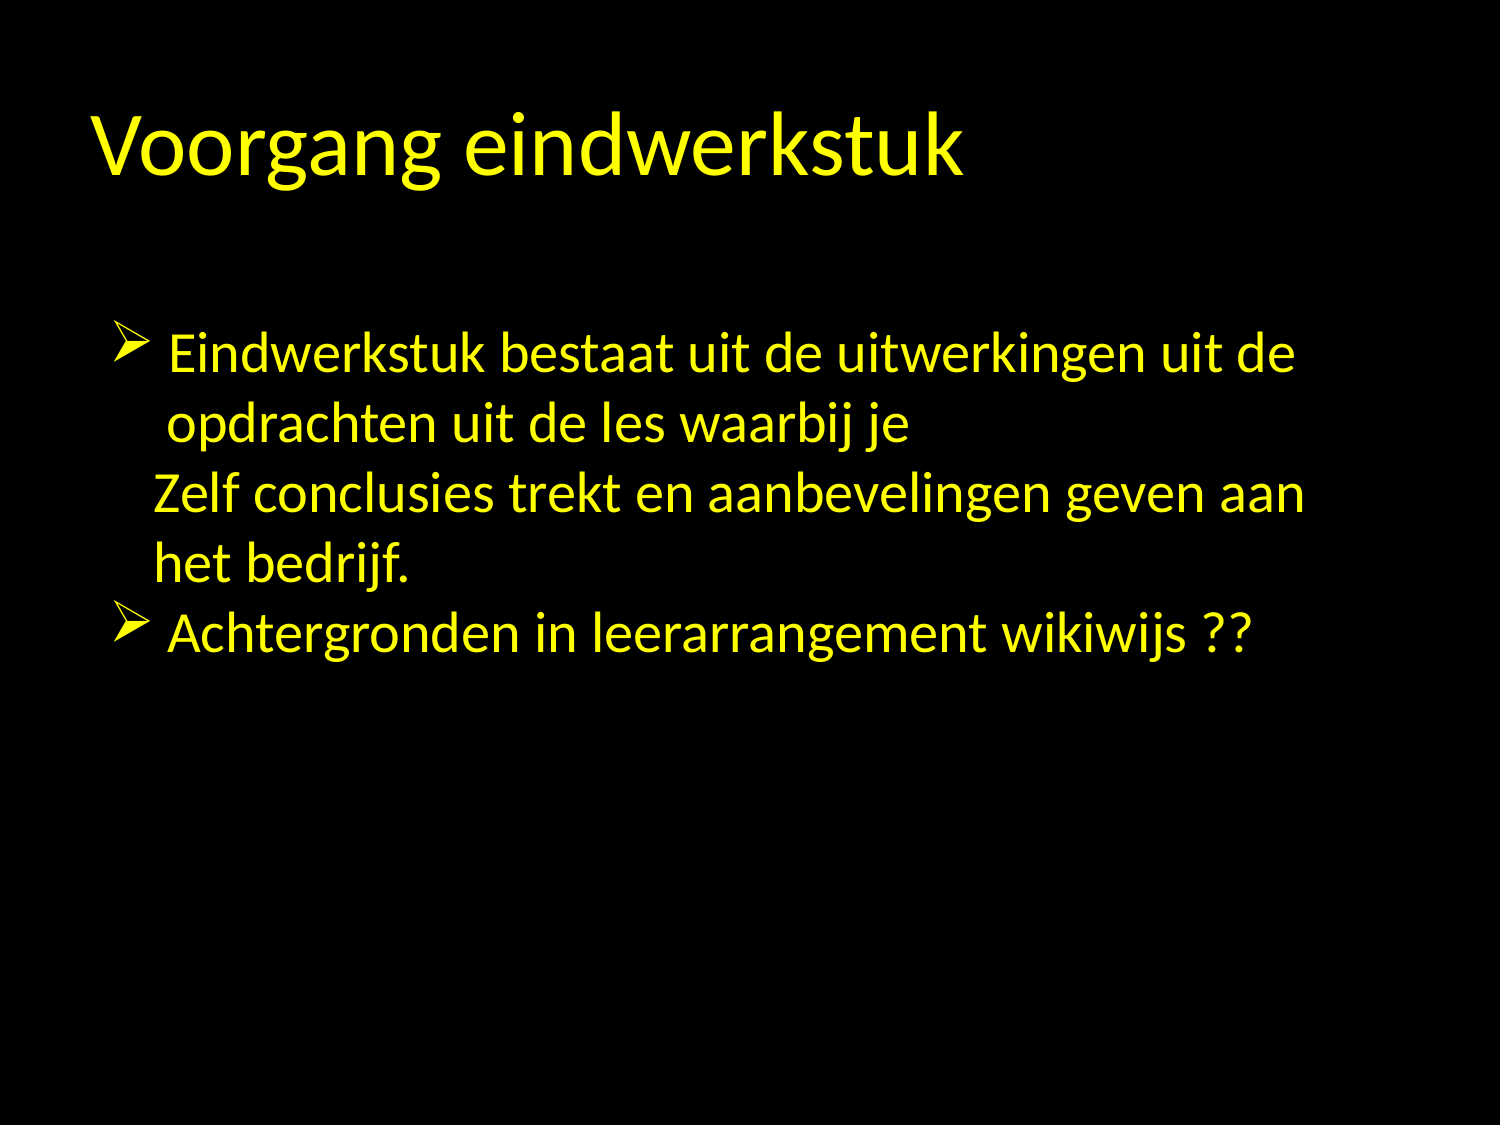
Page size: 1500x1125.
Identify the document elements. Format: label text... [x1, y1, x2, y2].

title Voorgang eindwerkstuk [75, 45, 1425, 233]
text_box Eindwerkstuk bestaat uit de uitwerkingen uit de opdrachten uit de les waarbij je Zelf conclusies trekt en aanbevelingen geven aan het bedrijf. Achtergronden in leerarrangement wikiwijs ?? [93, 306, 1402, 672]
